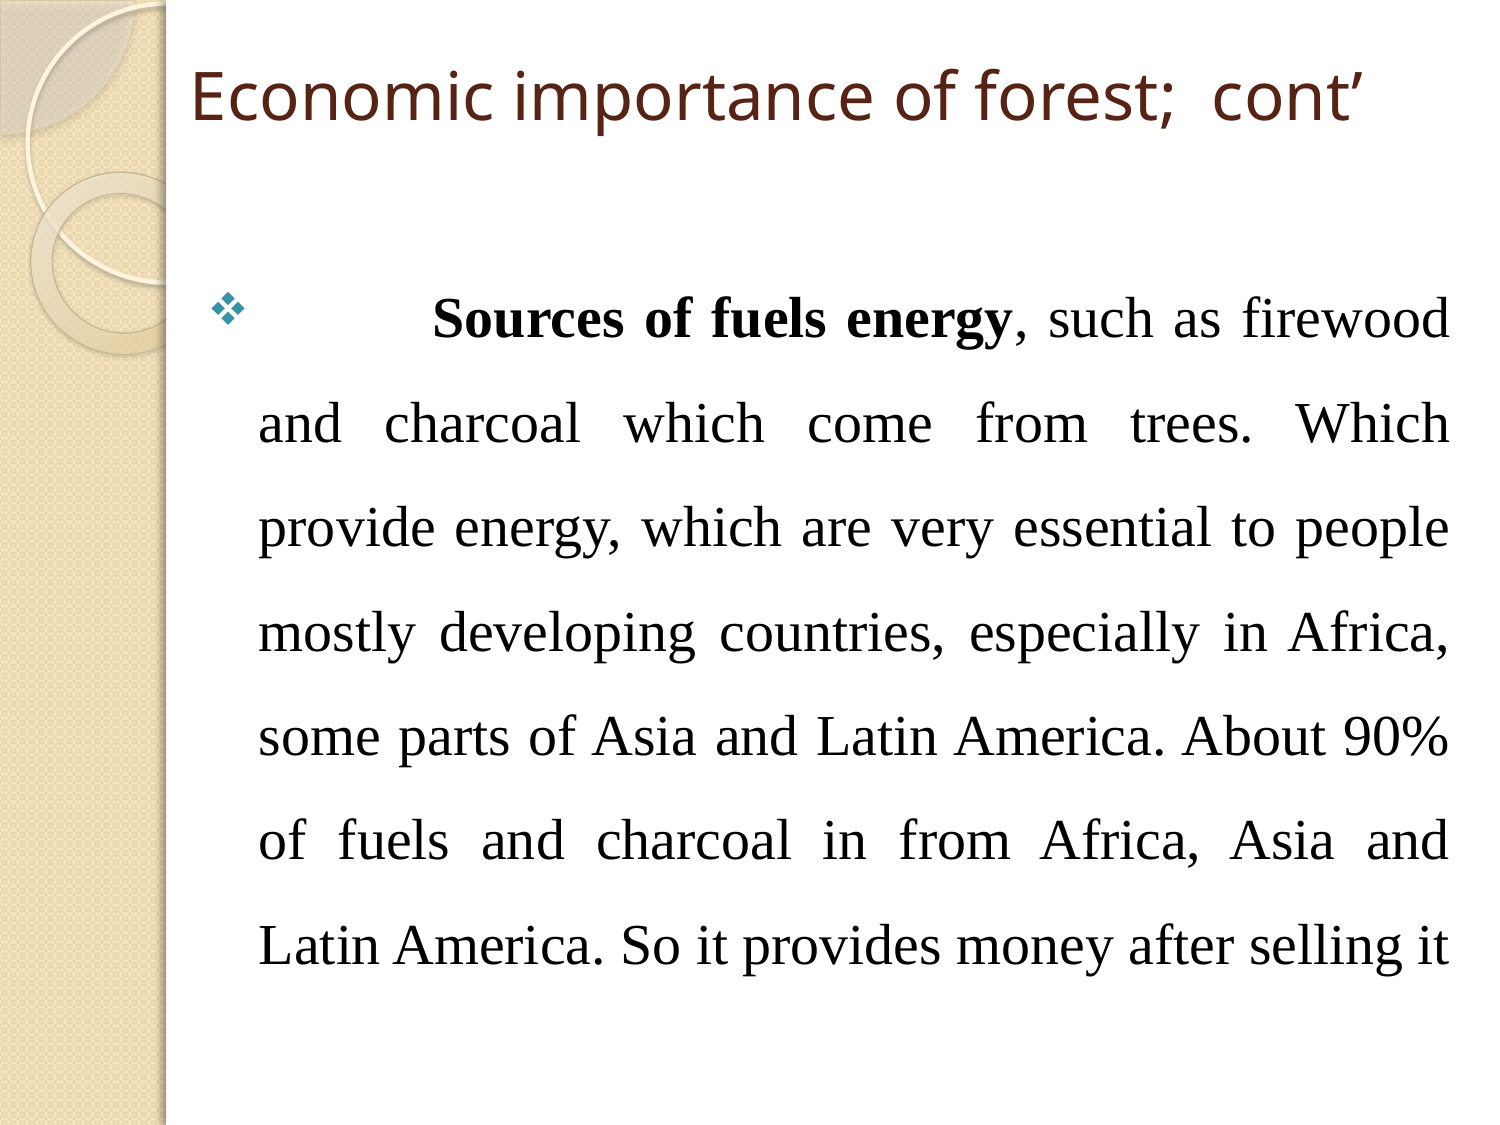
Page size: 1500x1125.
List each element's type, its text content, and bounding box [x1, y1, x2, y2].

list Sources of fuels energy, such as firewood and charcoal which come from trees. Which provide energy, which are very essential to people mostly developing countries, especially in Africa, some parts of Asia and Latin America. About 90% of fuels and charcoal in from Africa, Asia and Latin America. So it provides money after selling it [187, 237, 1466, 1063]
title Economic importance of forest; cont’ [174, 24, 1466, 163]
